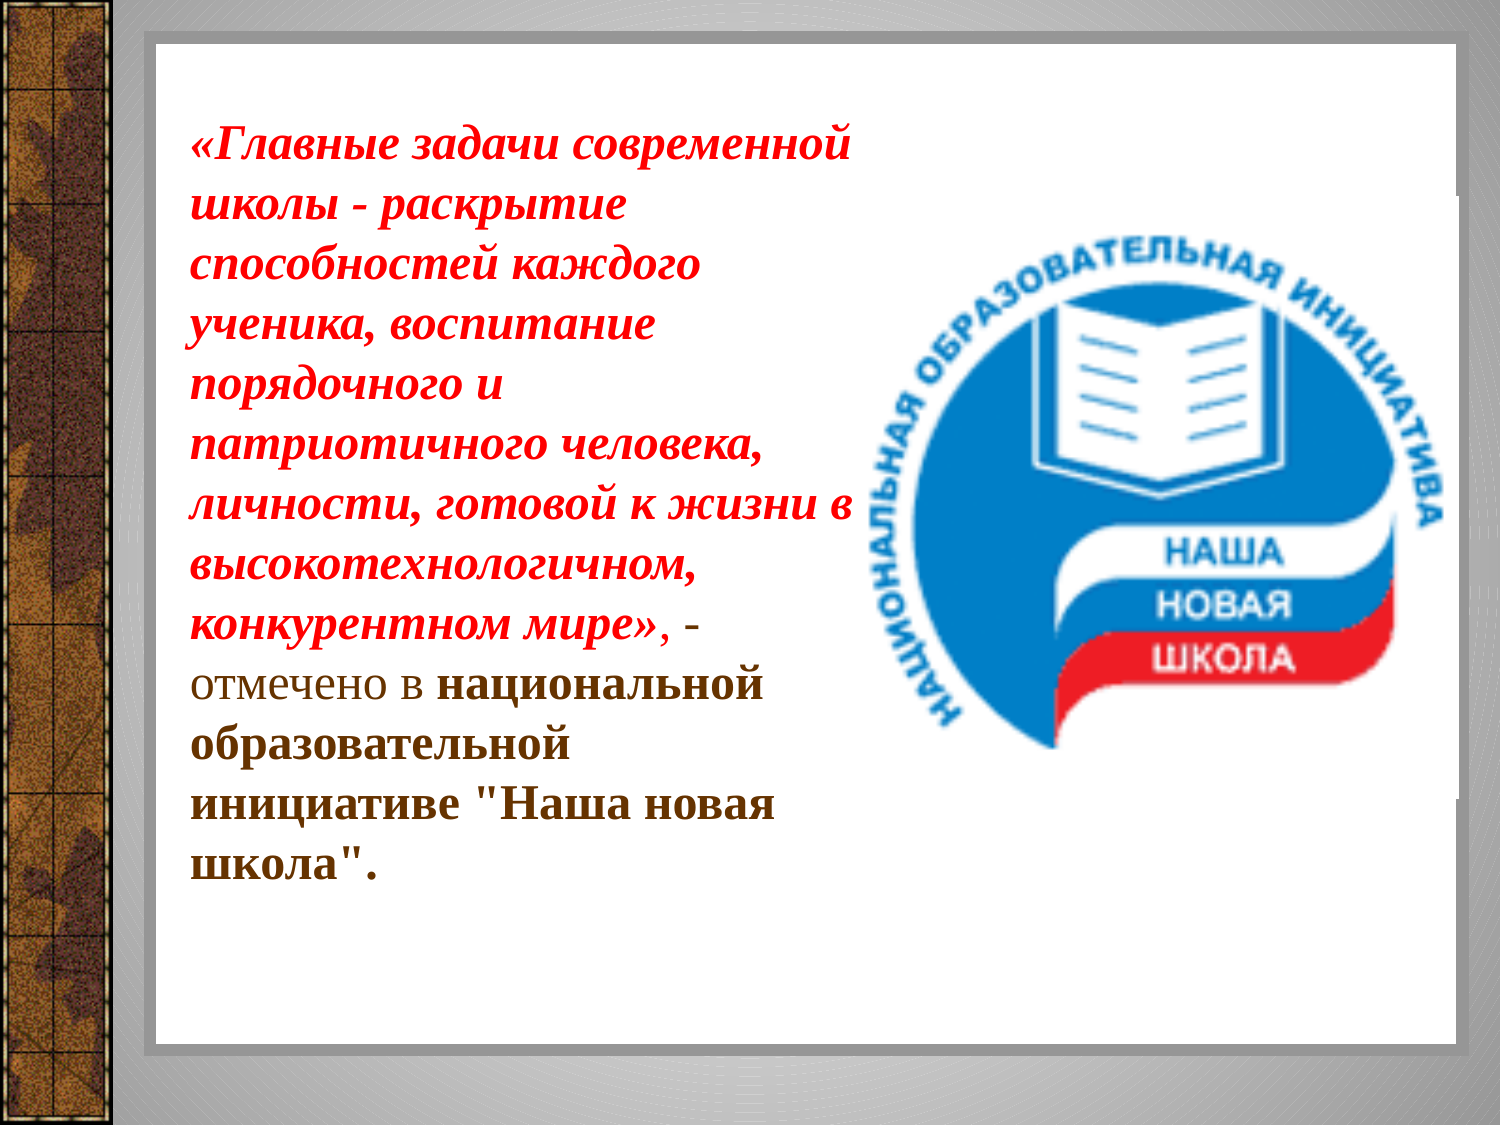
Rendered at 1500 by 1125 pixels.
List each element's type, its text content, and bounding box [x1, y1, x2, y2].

picture [0, 0, 113, 1125]
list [855, 196, 1459, 799]
list «Главные задачи современной школы - раскрытие способностей каждого ученика, воспитание порядочного и патриотичного человека, личности, готовой к жизни в высокотехнологичном, конкурентном мире», - отмечено в национальной образовательной инициативе "Наша новая школа". [174, 101, 869, 963]
title [170, 0, 1447, 63]
